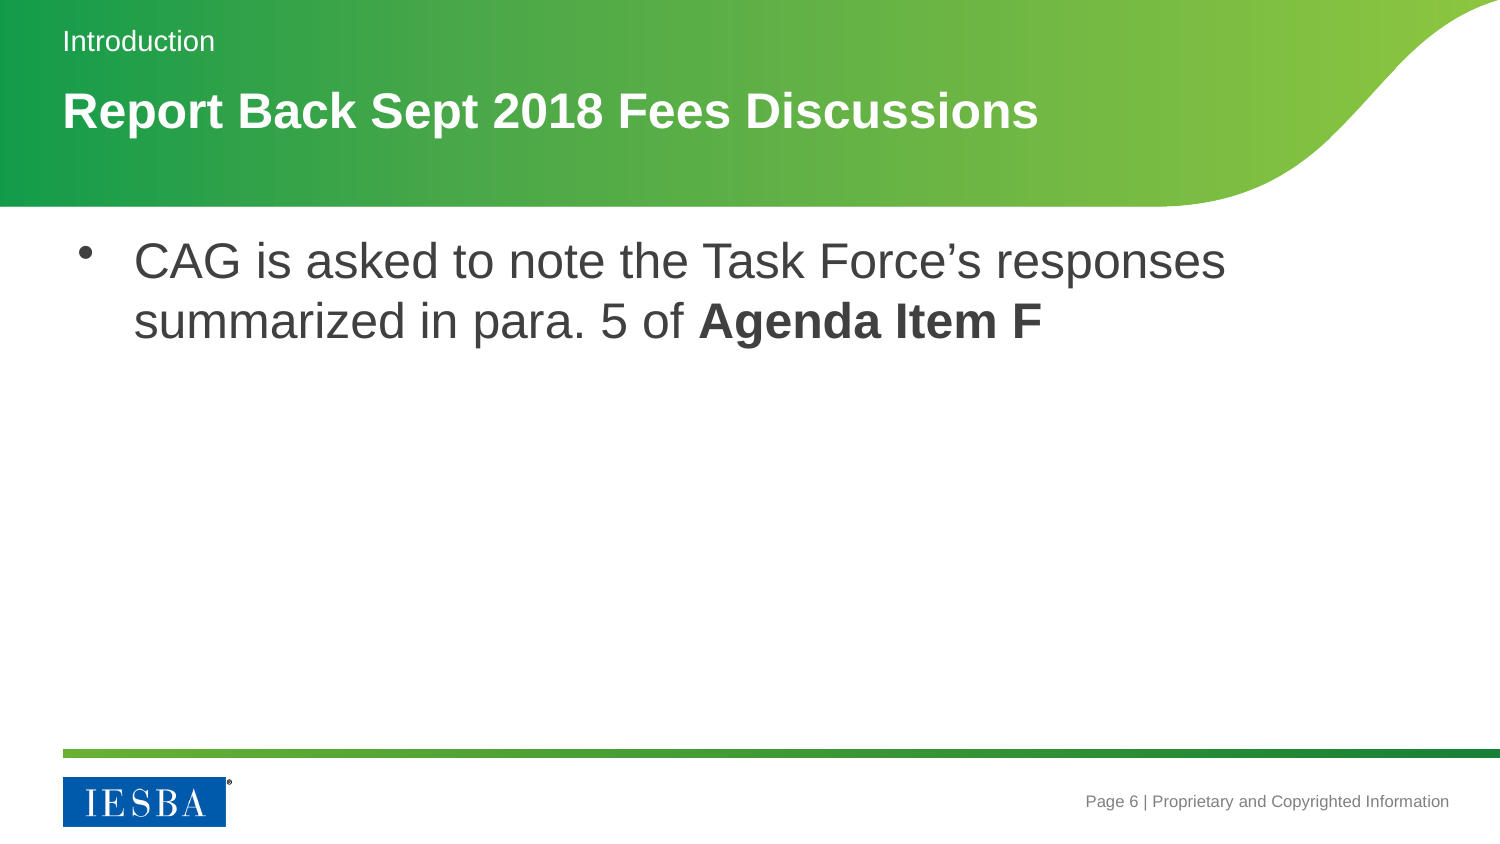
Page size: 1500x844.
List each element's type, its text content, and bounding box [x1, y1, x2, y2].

picture [0, 0, 1500, 207]
subtitle Introduction [62, 22, 500, 51]
picture [63, 777, 232, 827]
list CAG is asked to note the Task Force’s responses summarized in para. 5 of Agenda Item F [62, 220, 1450, 724]
title Report Back Sept 2018 Fees Discussions [62, 75, 1300, 142]
